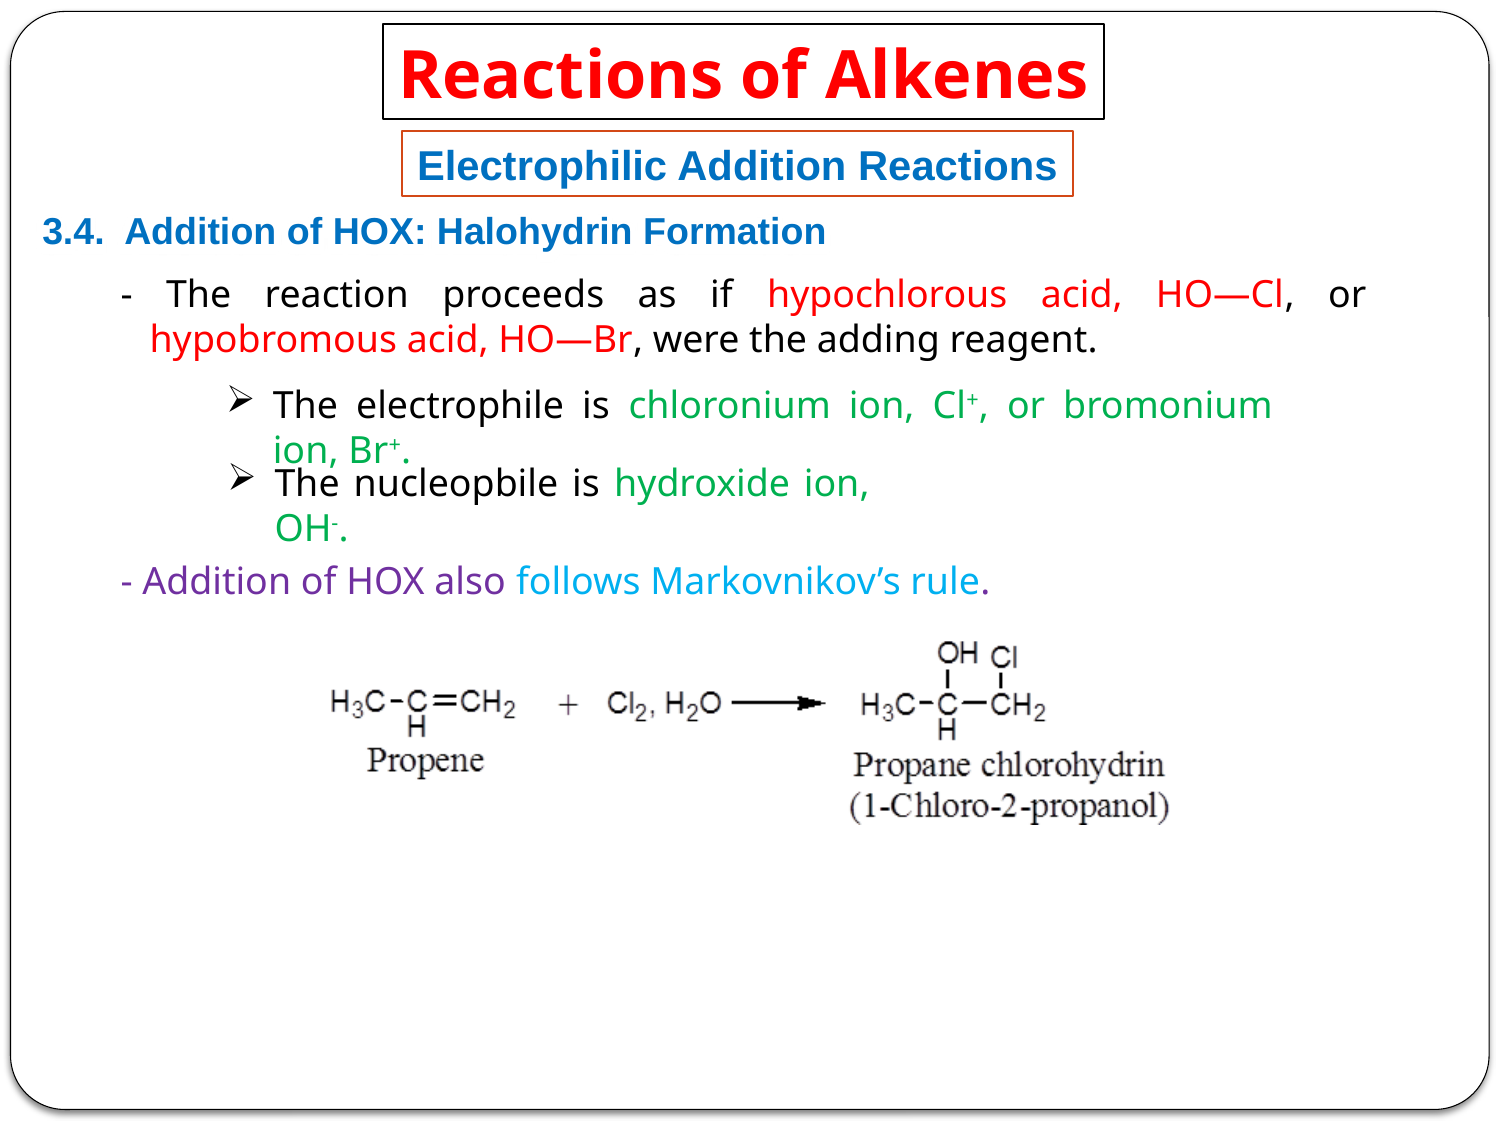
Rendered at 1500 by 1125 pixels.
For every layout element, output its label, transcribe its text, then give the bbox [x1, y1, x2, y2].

text_box The electrophile is chloronium ion, Cl+, or bromonium ion, Br+. [211, 373, 1288, 479]
text_box - Addition of HOX also follows Markovnikov’s rule. [105, 549, 1138, 610]
text_box - The reaction proceeds as if hypochlorous acid, HO—Cl, or hypobromous acid, HO—Br, were the adding reagent. [105, 262, 1381, 368]
text_box Reactions of Alkenes [382, 23, 1105, 120]
picture [330, 640, 1170, 826]
text_box 3.4. Addition of HOX: Halohydrin Formation [27, 199, 888, 260]
text_box The nucleopbile is hydroxide ion, OH-. [212, 479, 885, 549]
text_box Electrophilic Addition Reactions [401, 130, 1074, 197]
